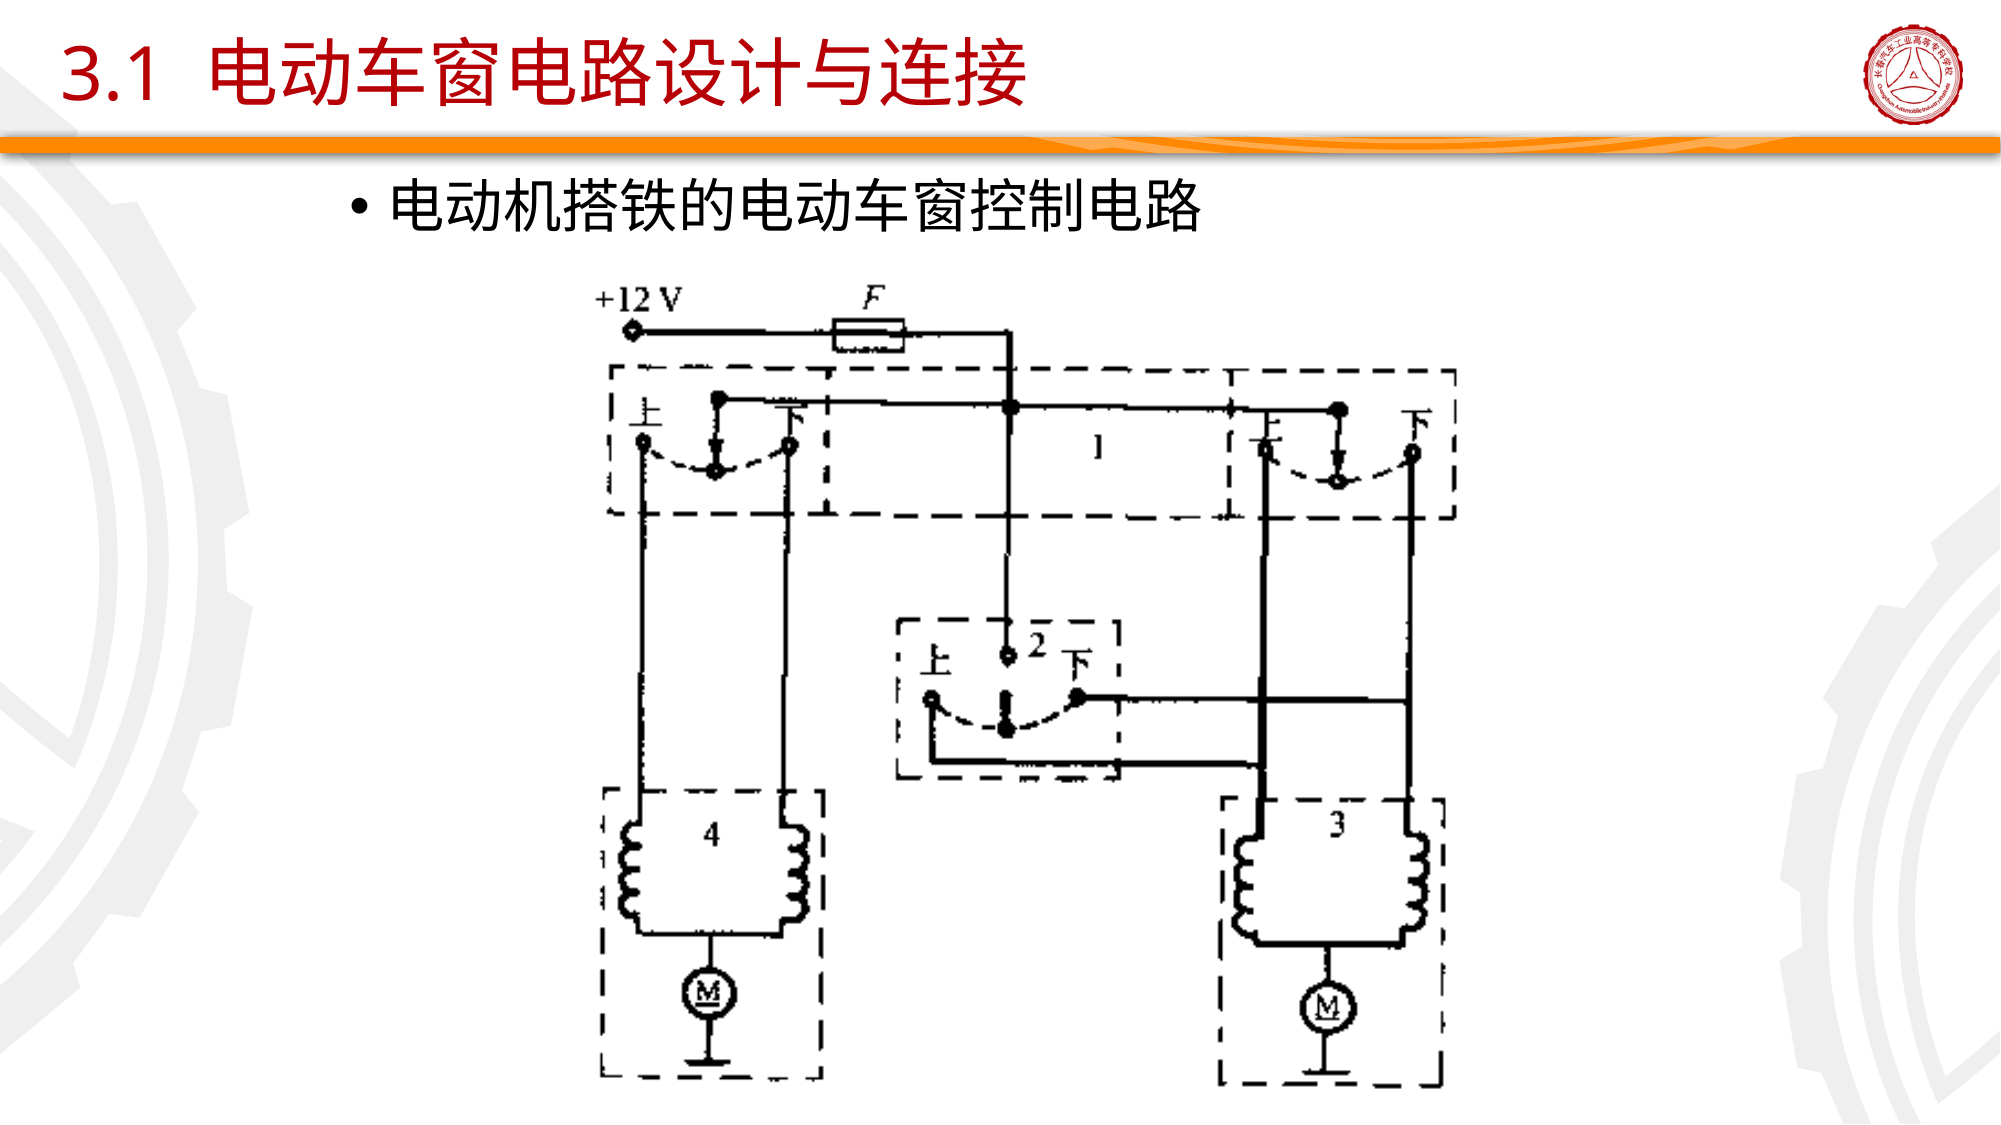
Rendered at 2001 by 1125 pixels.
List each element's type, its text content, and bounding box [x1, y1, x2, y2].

title 3.1 电动车窗电路设计与连接 [45, 28, 1554, 128]
picture [571, 269, 1472, 1108]
text_box 电动机搭铁的电动车窗控制电路 [334, 169, 1685, 258]
picture [1863, 24, 1963, 125]
